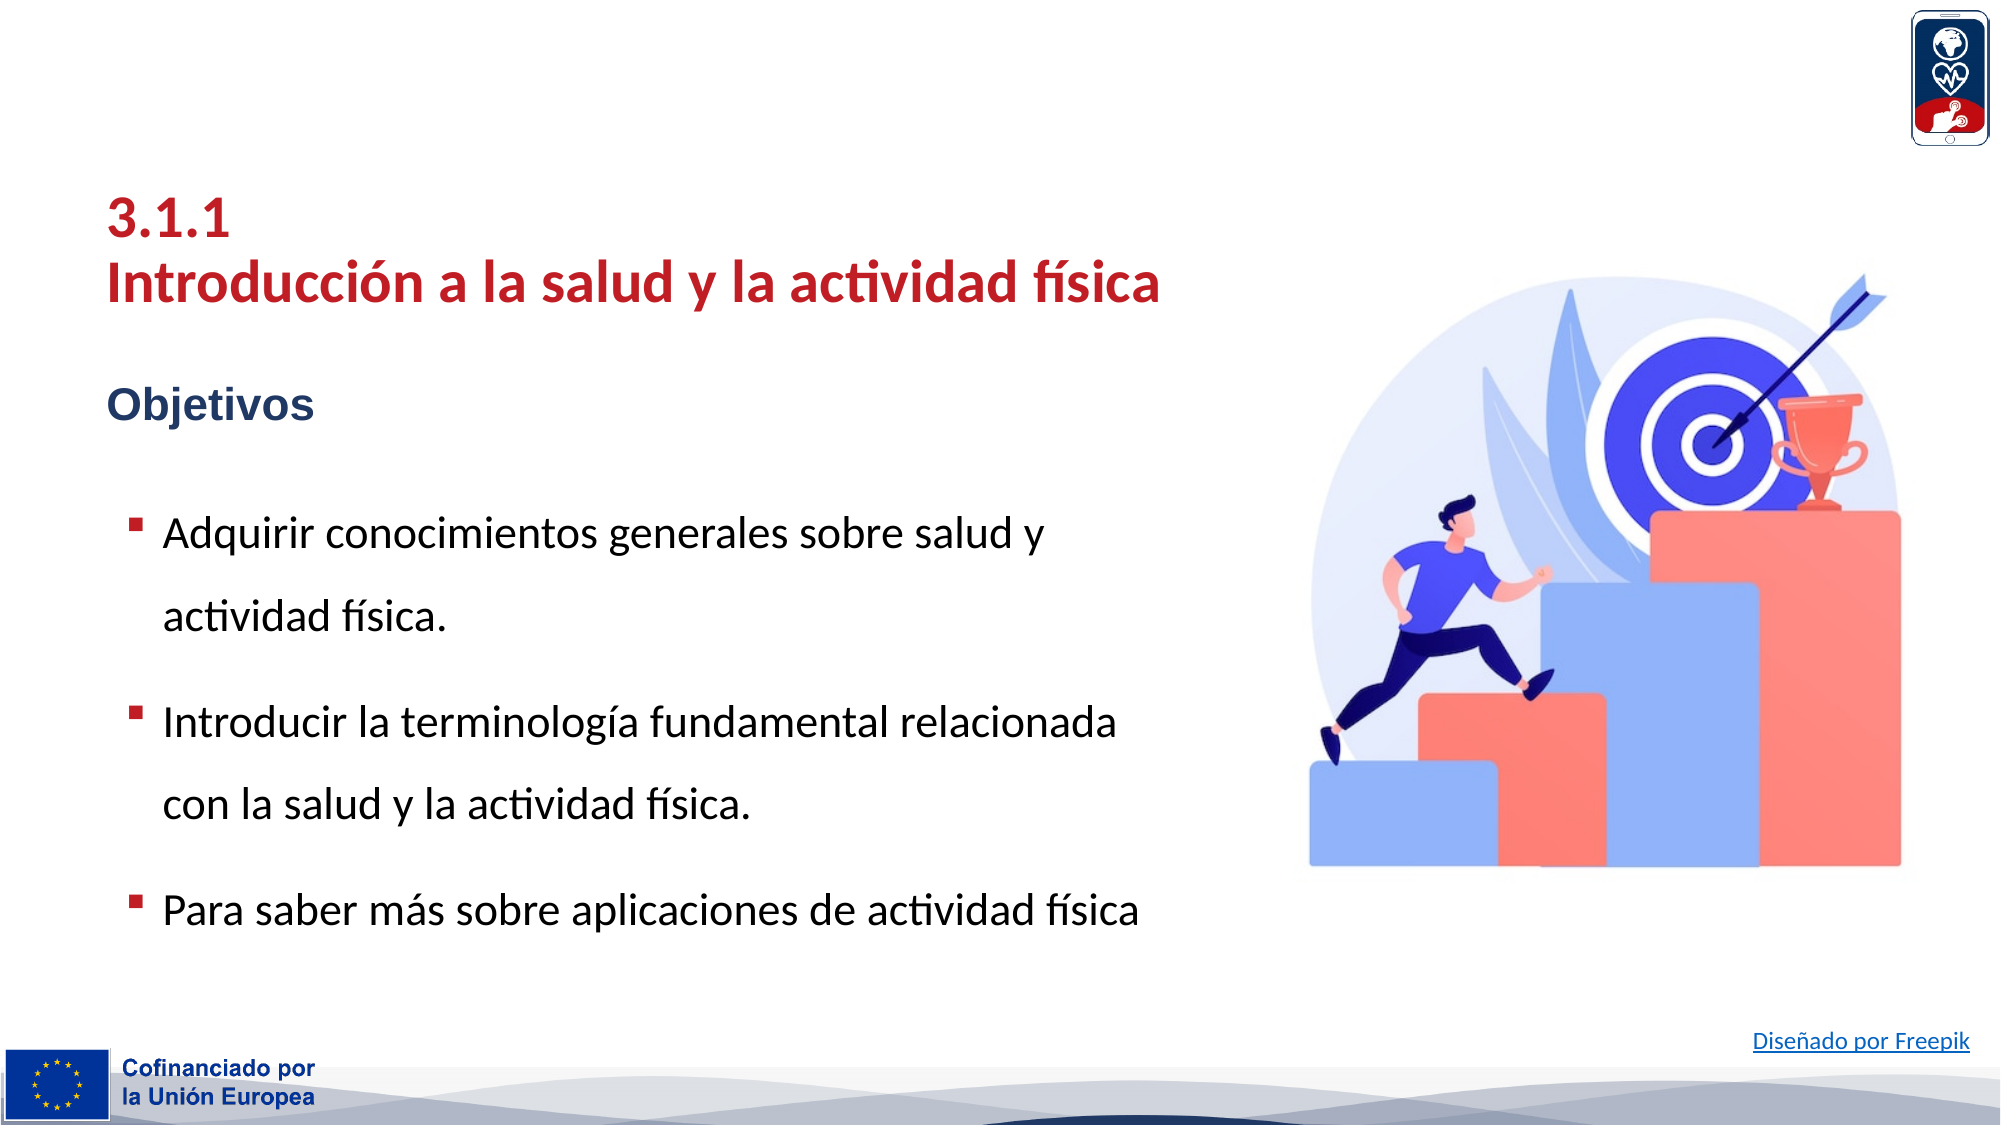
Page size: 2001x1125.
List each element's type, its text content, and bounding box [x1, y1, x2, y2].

title 3.1.1 Introducción a la salud y la actividad física [91, 177, 1212, 324]
picture [1911, 10, 1990, 146]
list Adquirir conocimientos generales sobre salud y actividad física. Introducir la terminología fundamental relacionada con la salud y la actividad física. Para saber más sobre aplicaciones de actividad física [110, 467, 1167, 1037]
text_box Diseñado por Freepik [984, 1016, 1985, 1062]
list Objetivos [91, 354, 938, 437]
picture [0, 1044, 2001, 1125]
picture [1212, 177, 1999, 964]
